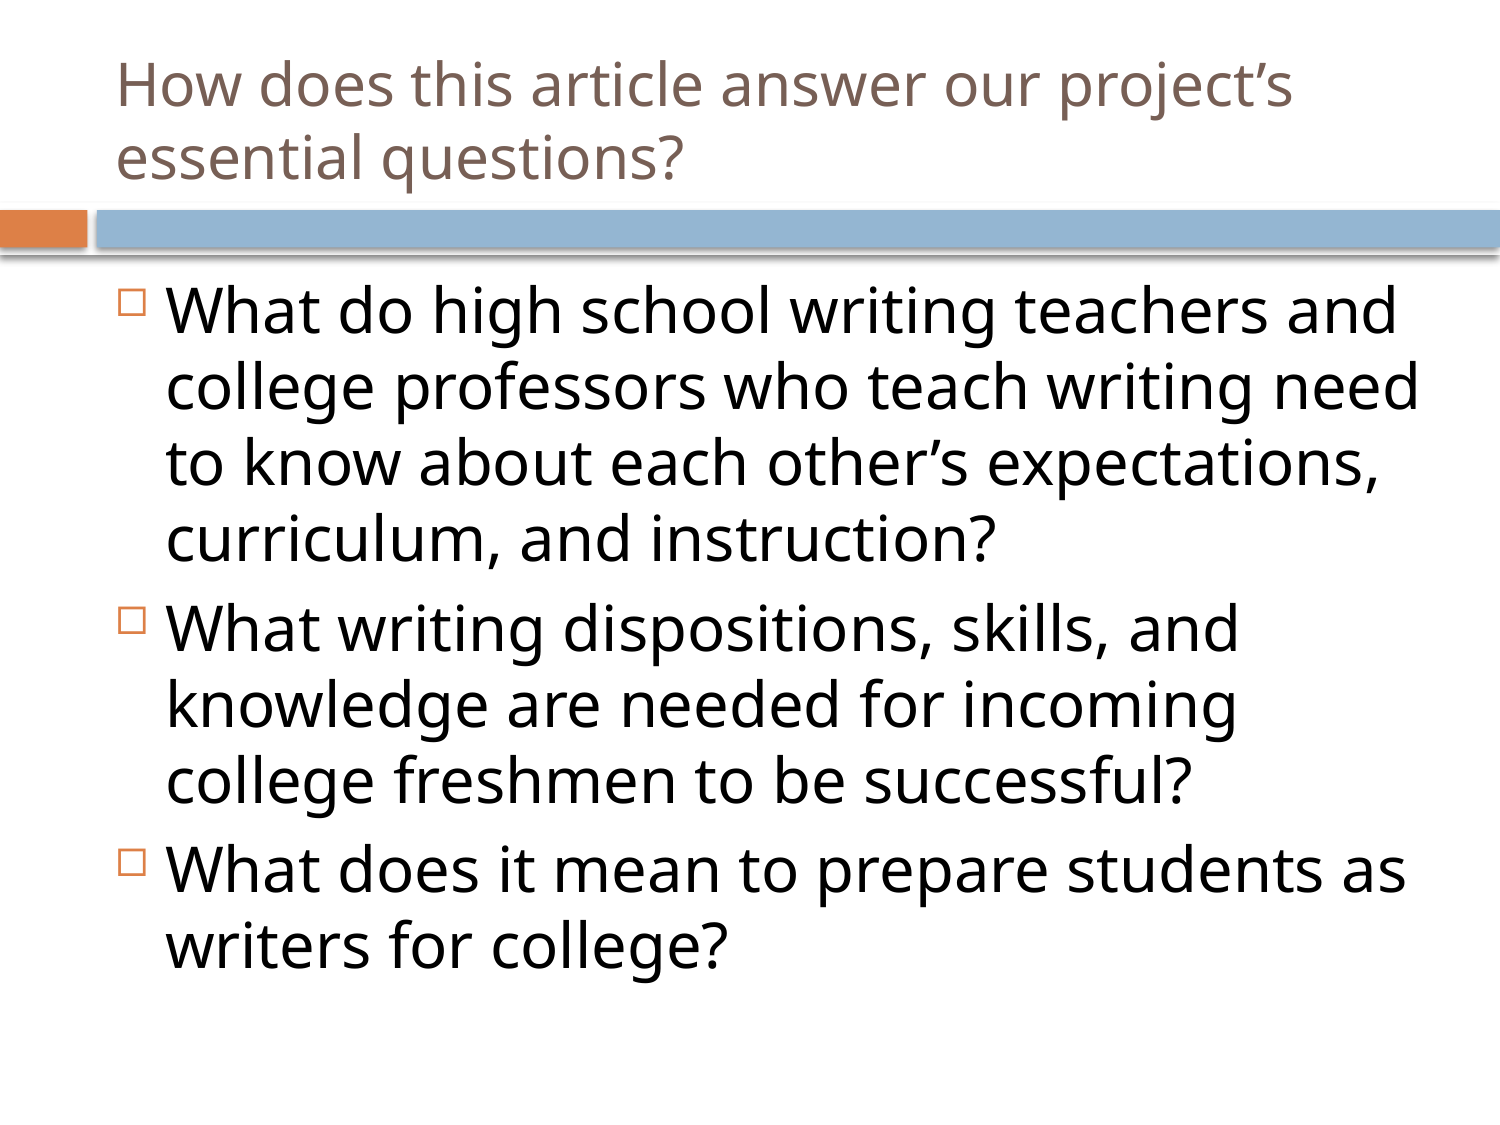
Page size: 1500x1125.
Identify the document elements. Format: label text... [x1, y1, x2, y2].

list What do high school writing teachers and college professors who teach writing need to know about each other’s expectations, curriculum, and instruction? What writing dispositions, skills, and knowledge are needed for incoming college freshmen to be successful? What does it mean to prepare students as writers for college? [100, 262, 1438, 1000]
title How does this article answer our project’s essential questions? [100, 37, 1438, 200]
